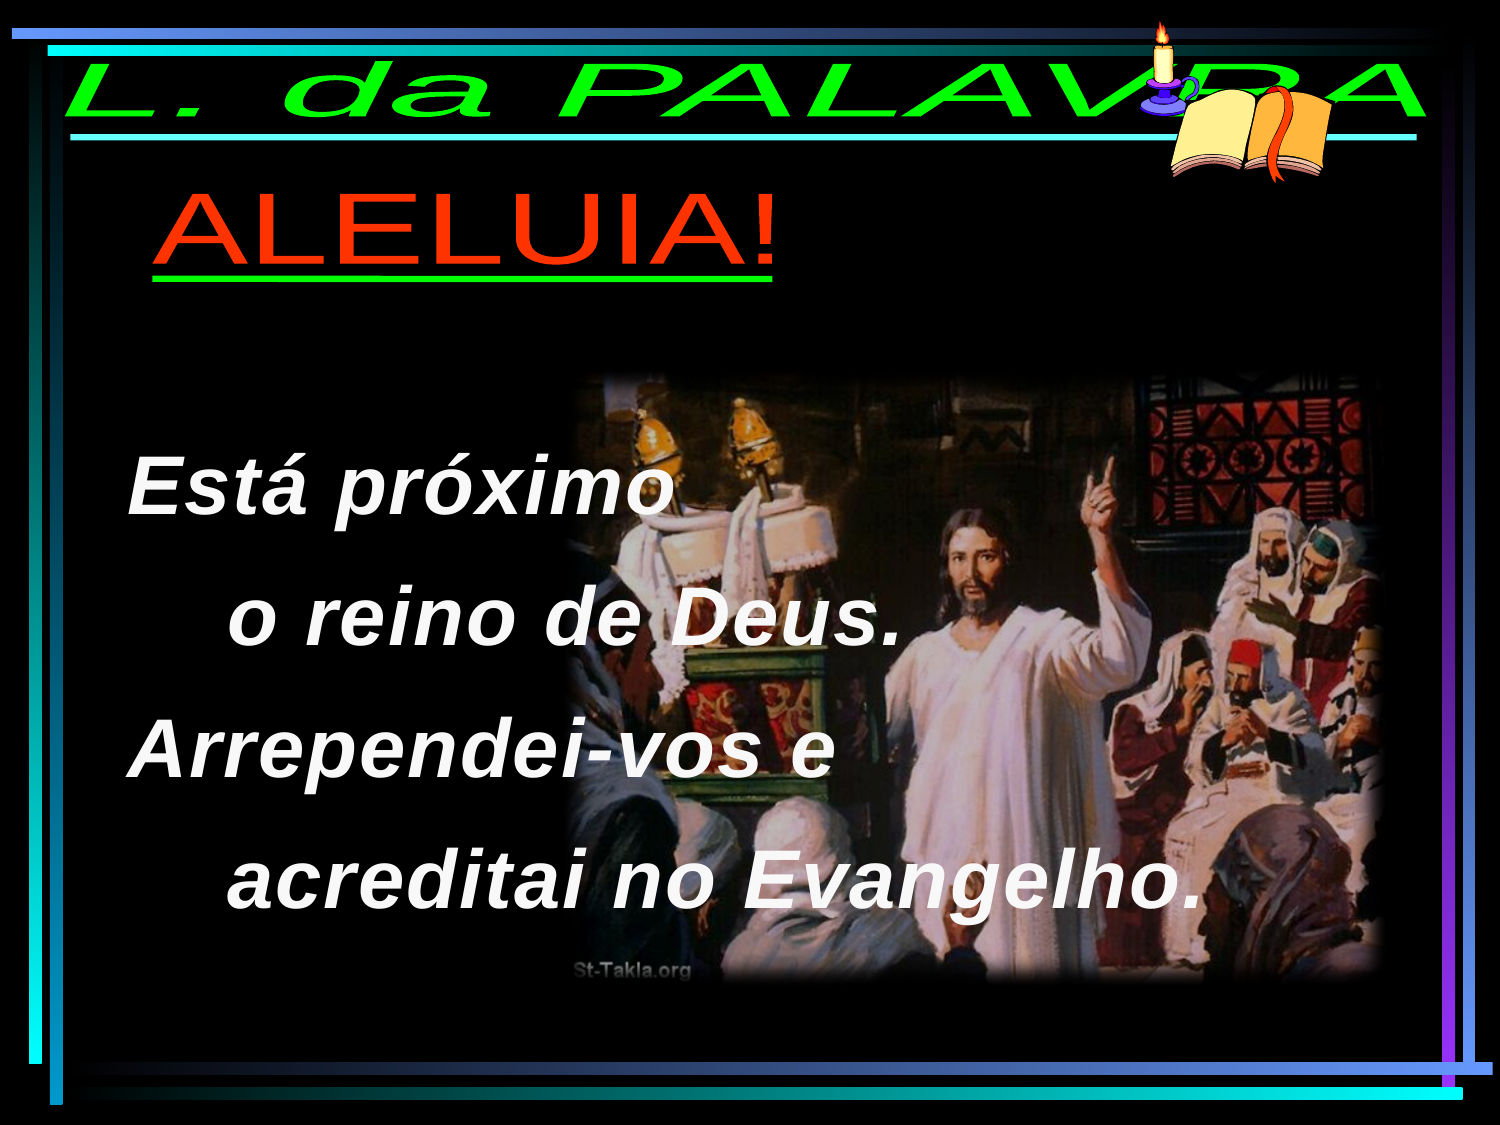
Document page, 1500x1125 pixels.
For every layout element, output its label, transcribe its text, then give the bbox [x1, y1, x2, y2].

text_box [70, 134, 1134, 141]
text_box [1344, 134, 1417, 141]
picture [560, 367, 1388, 988]
list Está próximo o reino de Deus. Arrependei-vos e acreditai no Evangelho. [112, 409, 555, 941]
picture [1139, 14, 1339, 185]
